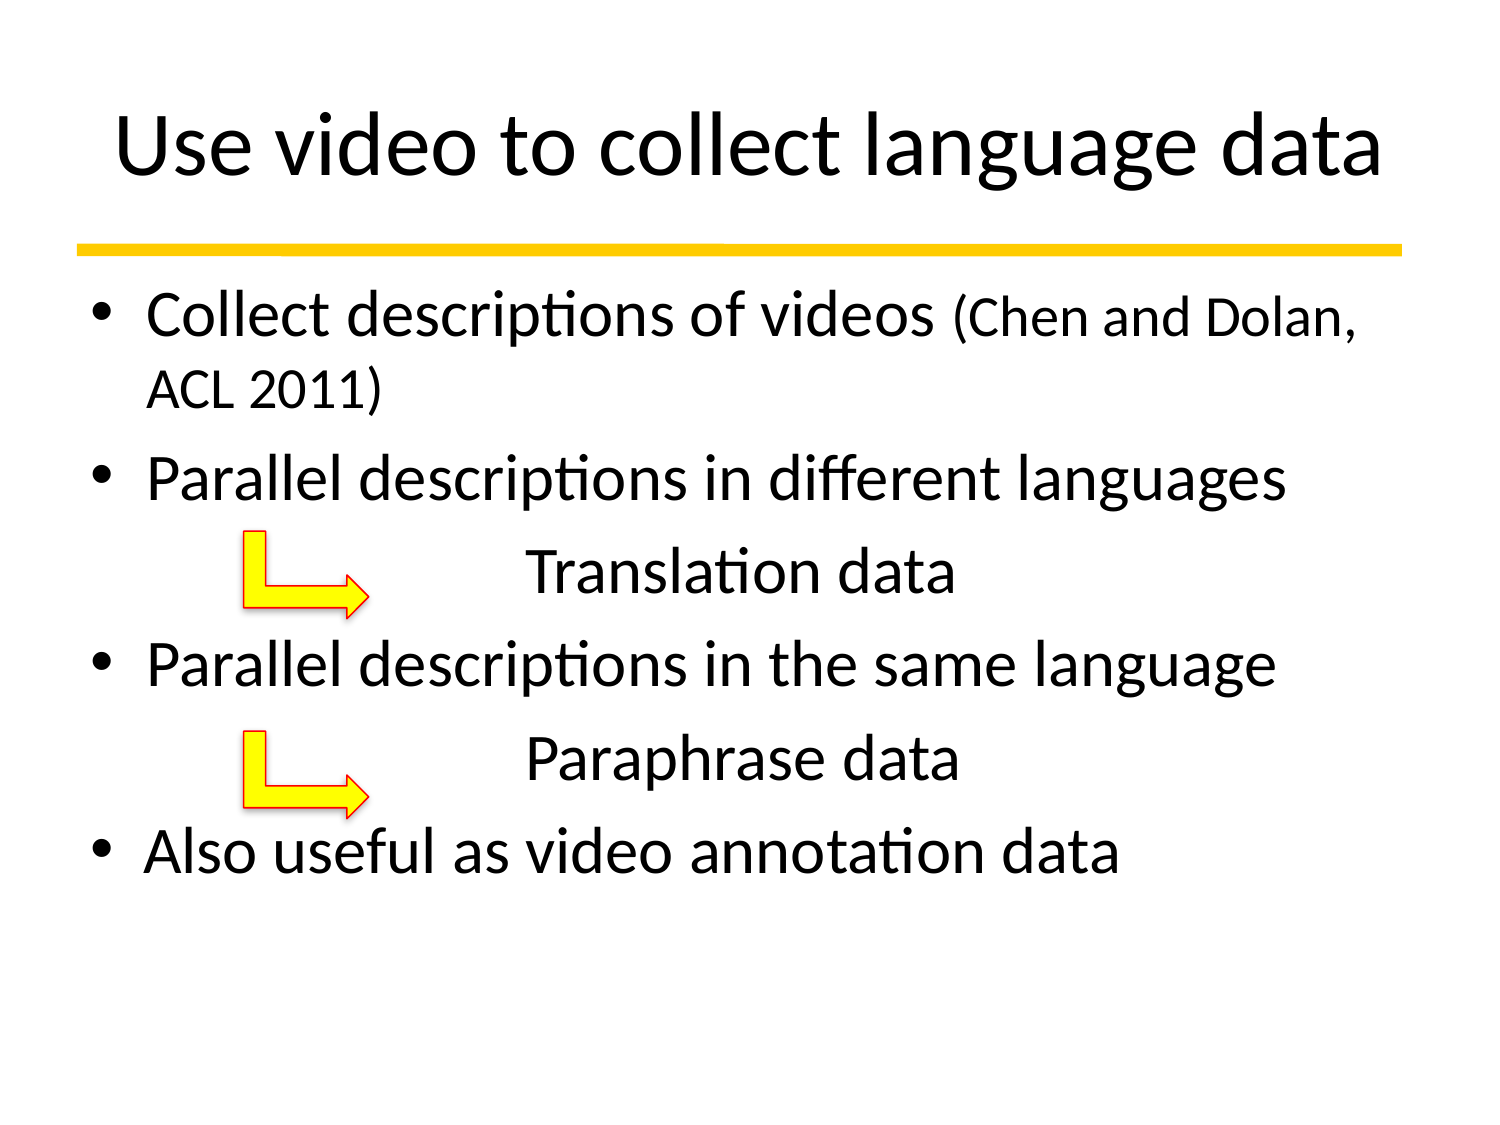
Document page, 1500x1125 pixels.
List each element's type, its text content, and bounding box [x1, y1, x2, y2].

title Use video to collect language data [75, 45, 1425, 233]
list Collect descriptions of videos (Chen and Dolan, ACL 2011) Parallel descriptions in different languages Translation data Parallel descriptions in the same language Paraphrase data Also useful as video annotation data [75, 262, 1425, 1005]
text_box [242, 530, 370, 620]
text_box [242, 730, 370, 820]
